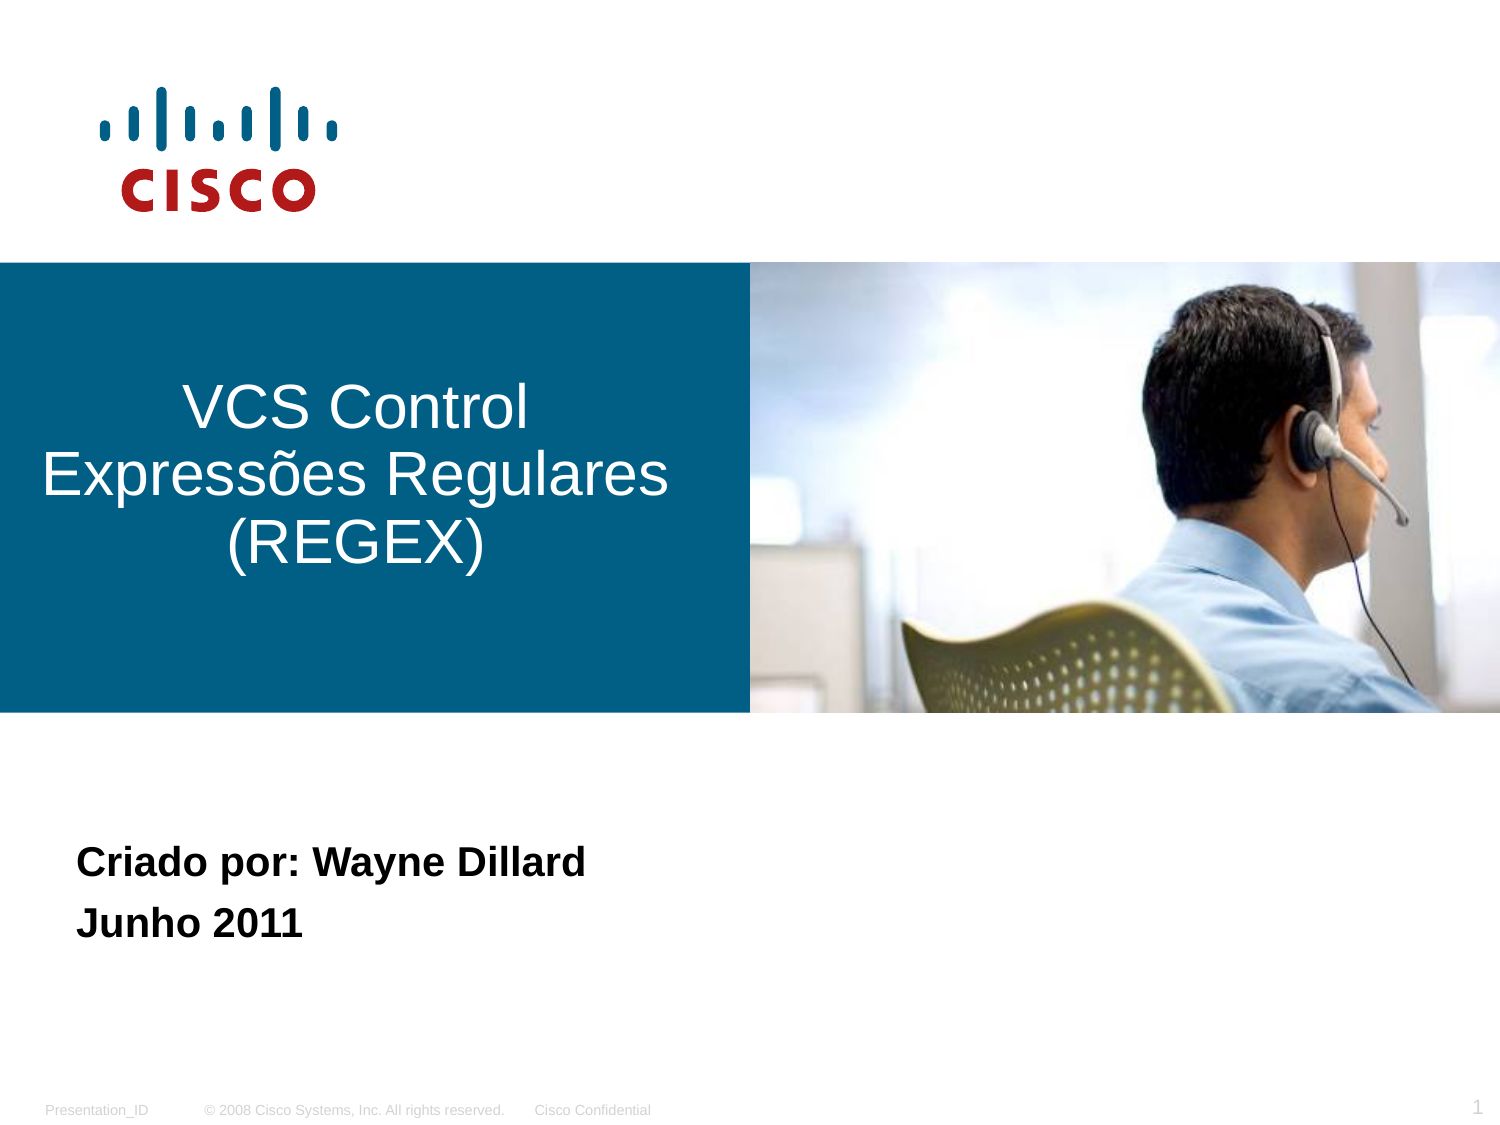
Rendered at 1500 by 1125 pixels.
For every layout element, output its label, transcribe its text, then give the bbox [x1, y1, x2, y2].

picture [751, 262, 1500, 713]
subtitle Criado por: Wayne Dillard Junho 2011 [62, 837, 626, 963]
title VCS Control Expressões Regulares (REGEX) [24, 351, 688, 601]
